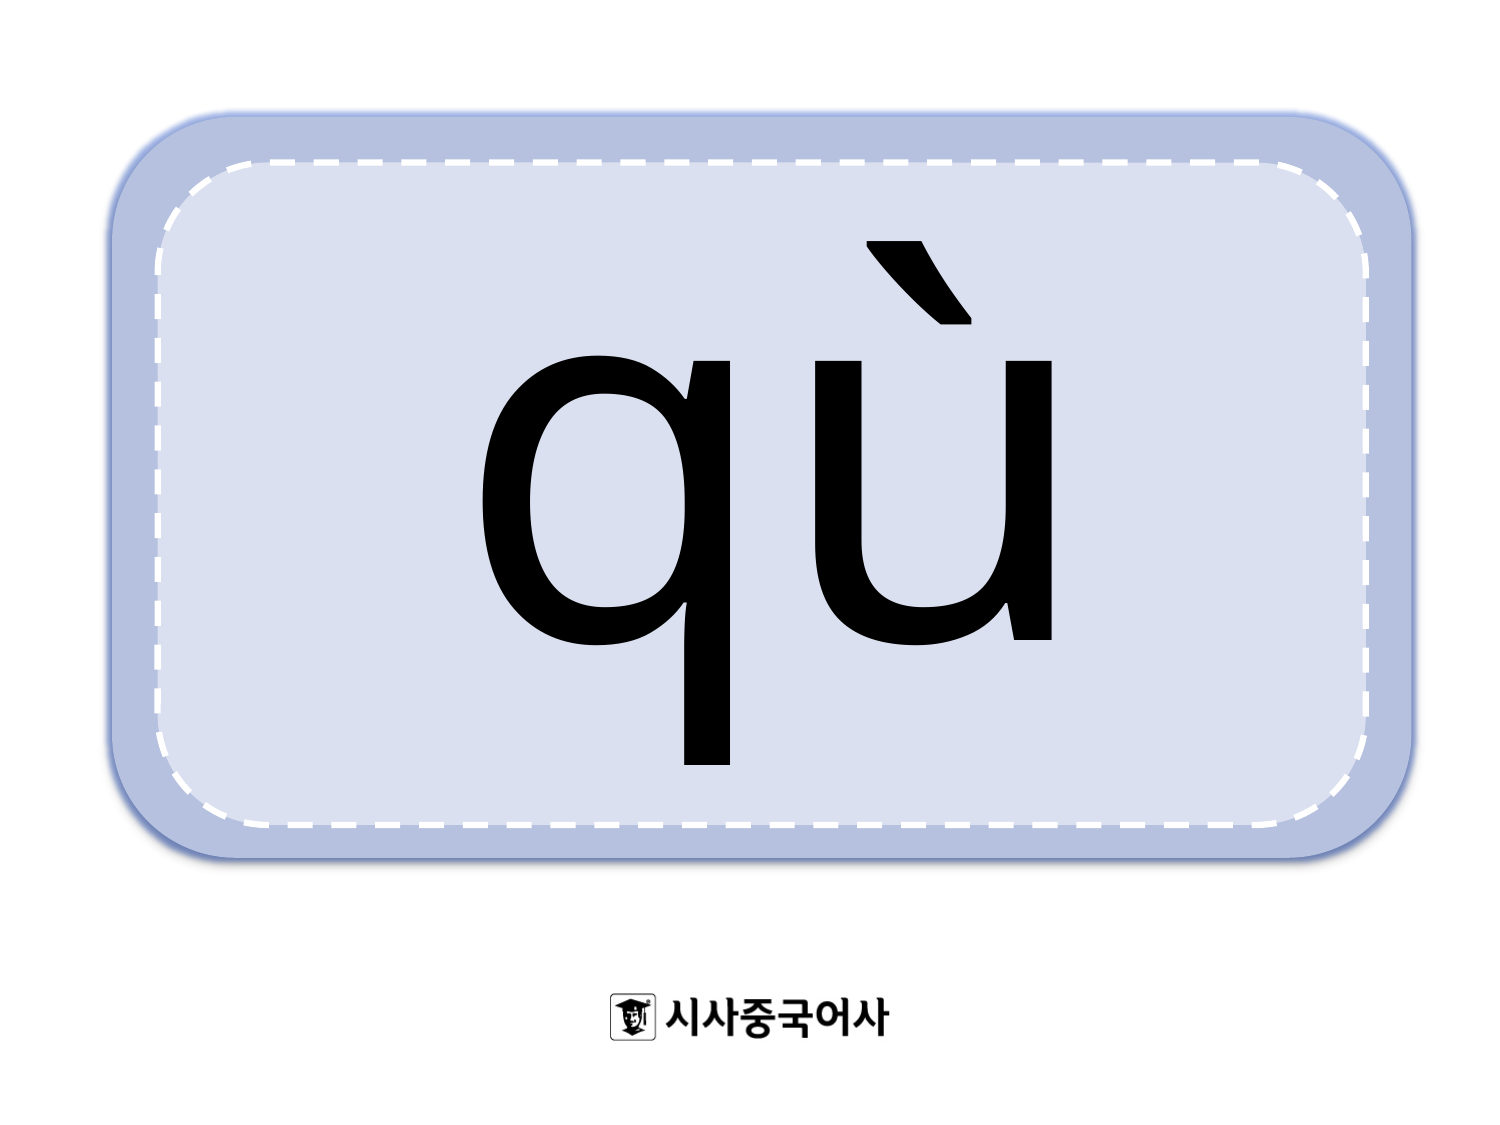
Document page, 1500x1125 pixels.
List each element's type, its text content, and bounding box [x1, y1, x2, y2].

picture [602, 987, 898, 1047]
text_box qù [171, 100, 1380, 764]
